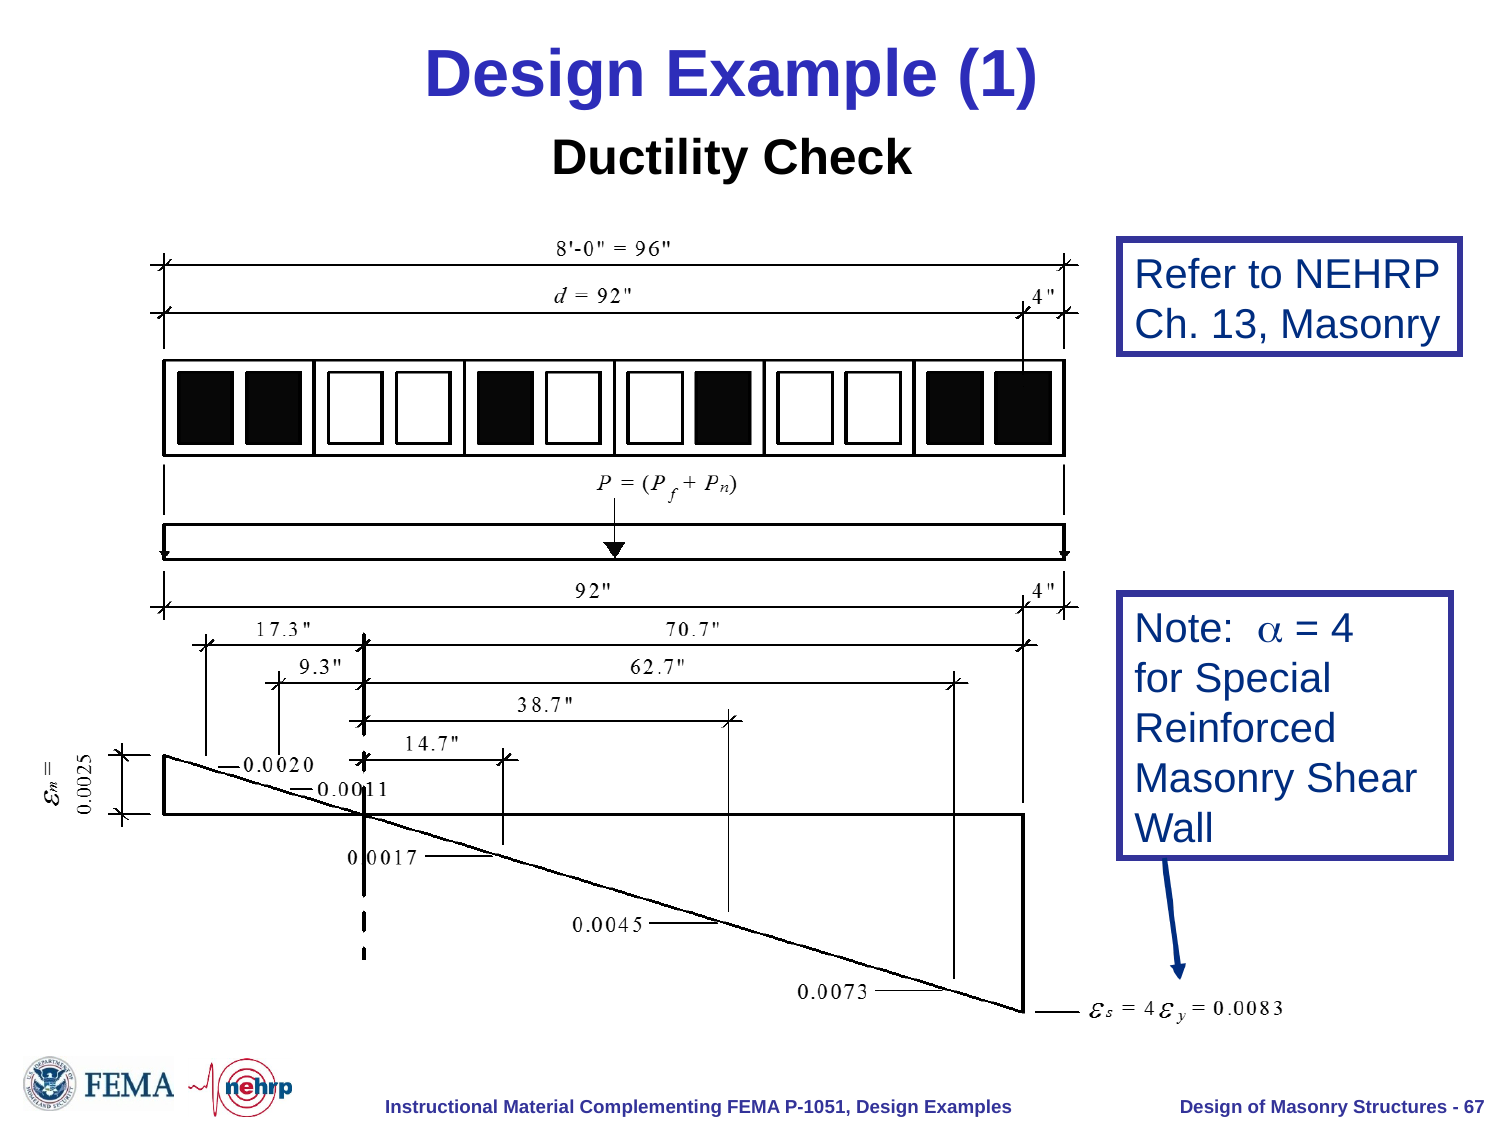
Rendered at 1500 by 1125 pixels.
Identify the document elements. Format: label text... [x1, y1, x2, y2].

slide_number Design of Masonry Structures - 67 [1042, 1077, 1500, 1125]
list Ductility Check [56, 117, 1407, 186]
picture [188, 1058, 292, 1117]
picture [32, 213, 1345, 1037]
text_box Refer to NEHRP Ch. 13, Masonry [1349, 239, 1460, 355]
text_box Note: a = 4 for Special Reinforced Masonry Shear Wall [1349, 593, 1452, 859]
title Design Example (1) [56, 23, 1407, 117]
picture [23, 1056, 174, 1111]
footer Instructional Material Complementing FEMA P-1051, Design Examples [337, 1087, 1042, 1125]
